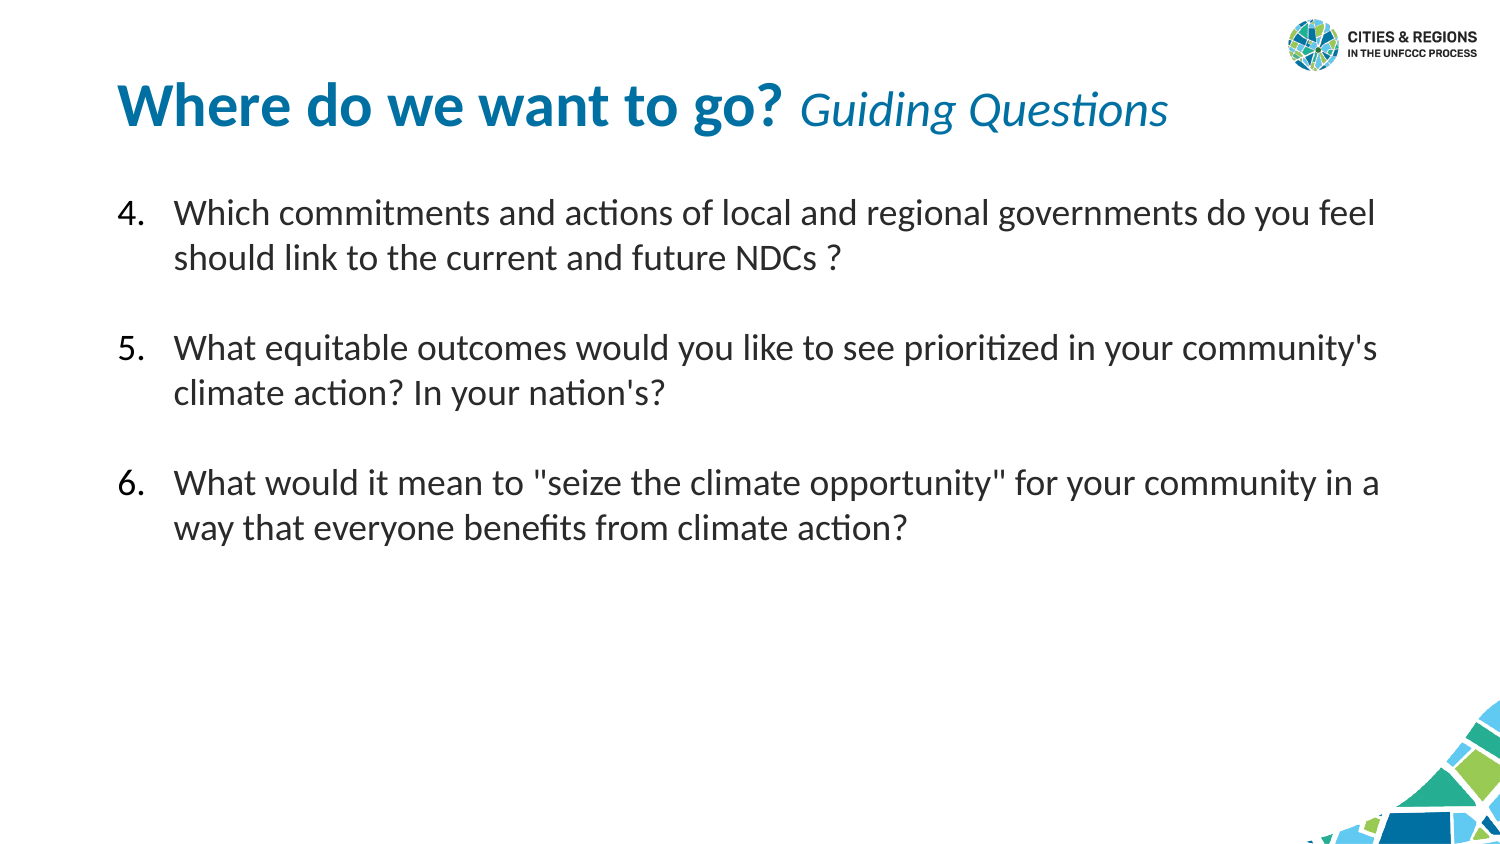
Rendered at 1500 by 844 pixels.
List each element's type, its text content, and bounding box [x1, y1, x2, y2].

text_box Where do we want to go? Guiding Questions [102, 49, 1500, 155]
picture [1301, 693, 1500, 844]
text_box Which commitments and actions of local and regional governments do you feel should link to the current and future NDCs ? What equitable outcomes would you like to see prioritized in your community's climate action? In your nation's? What would it mean to "seize the climate opportunity" for your community in a way that everyone benefits from climate action? [102, 172, 1448, 563]
picture [1279, 11, 1487, 49]
